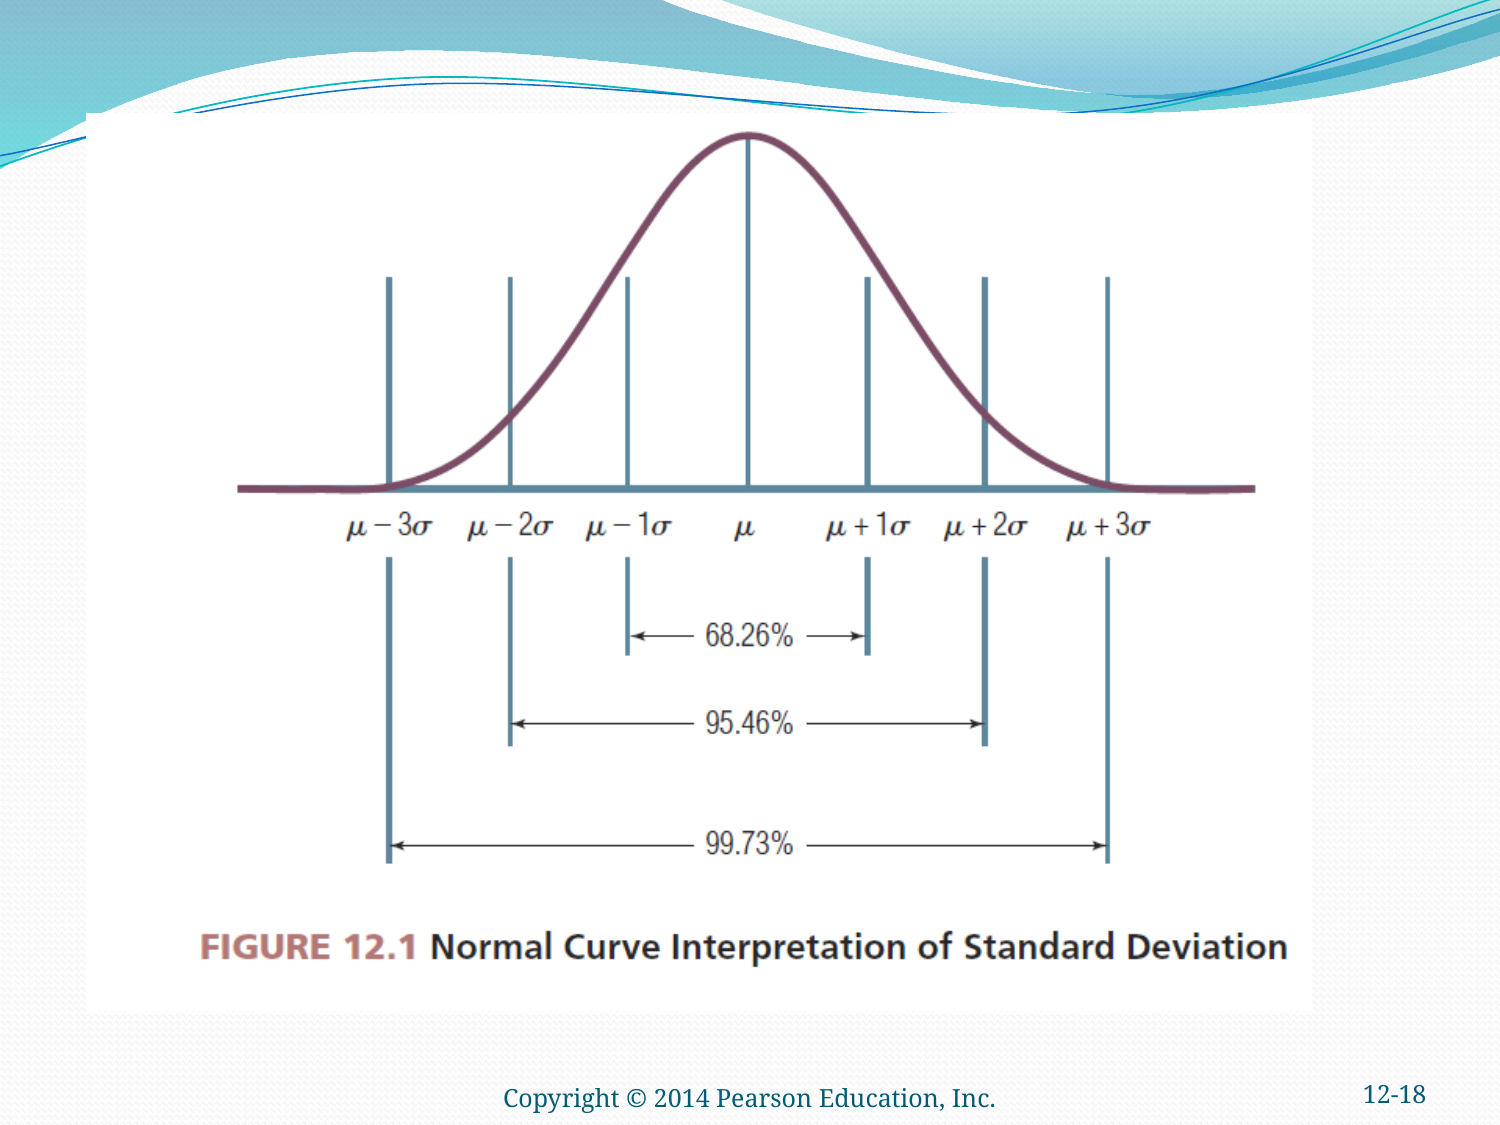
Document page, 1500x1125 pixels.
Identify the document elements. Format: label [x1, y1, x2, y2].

picture [86, 113, 1313, 1012]
